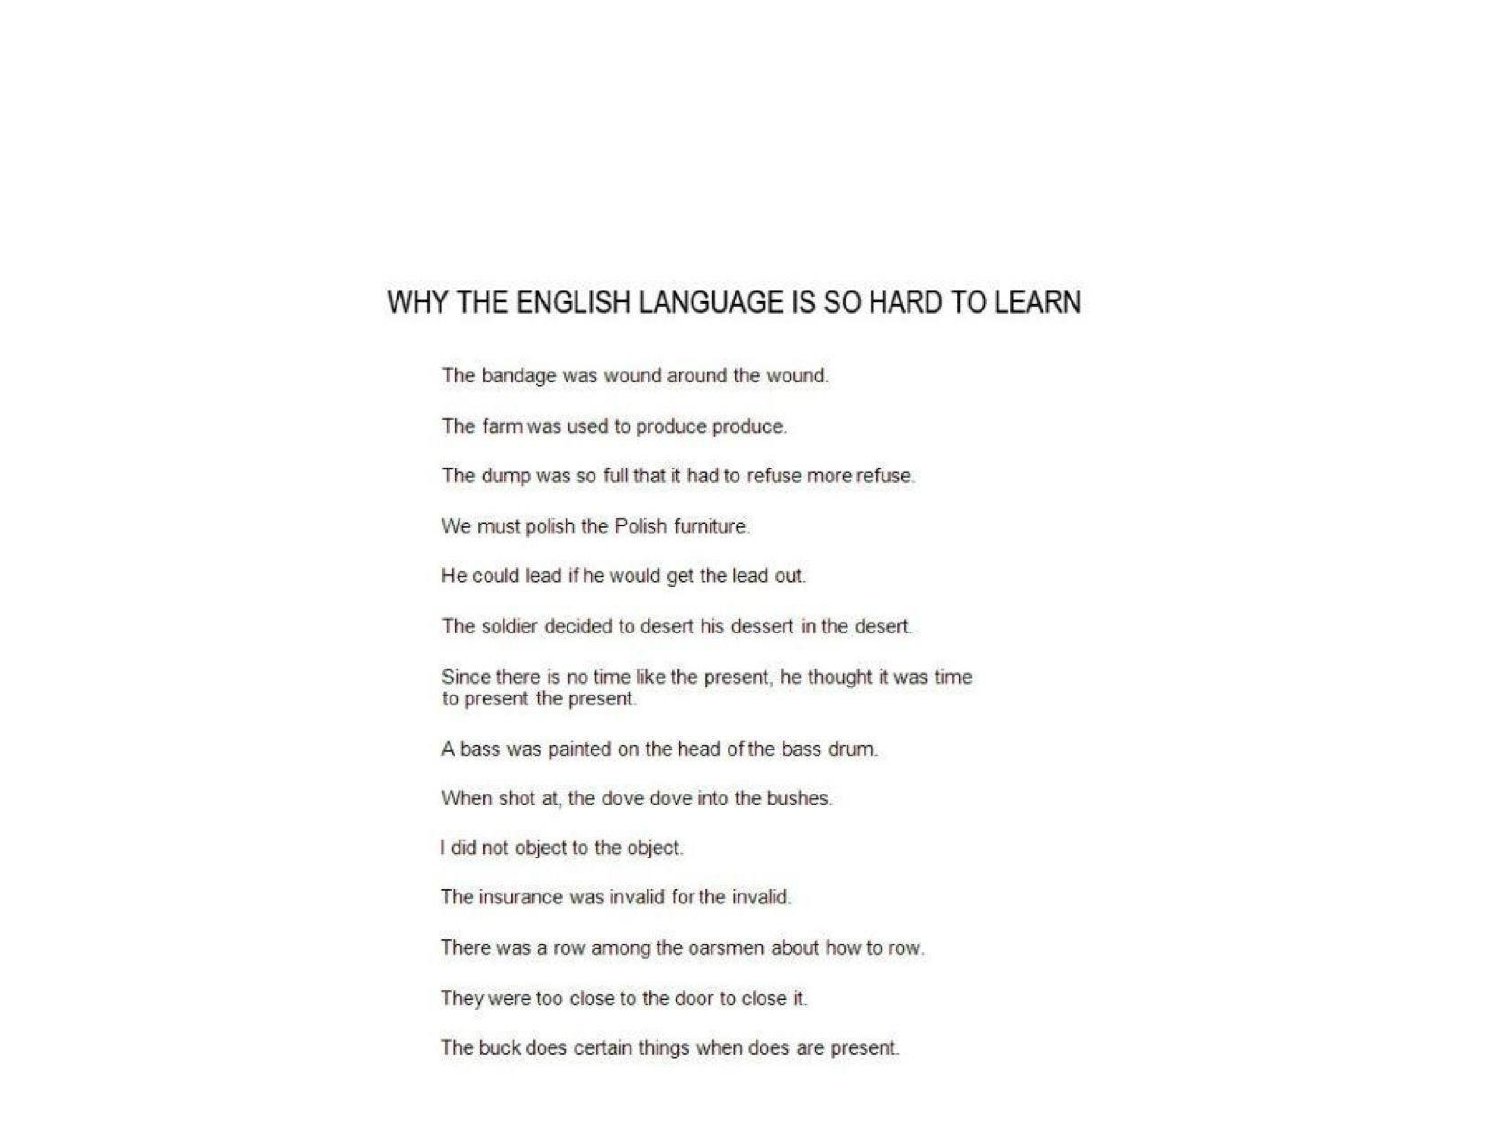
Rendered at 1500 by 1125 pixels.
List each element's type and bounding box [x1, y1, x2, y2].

list [316, 245, 1153, 1110]
